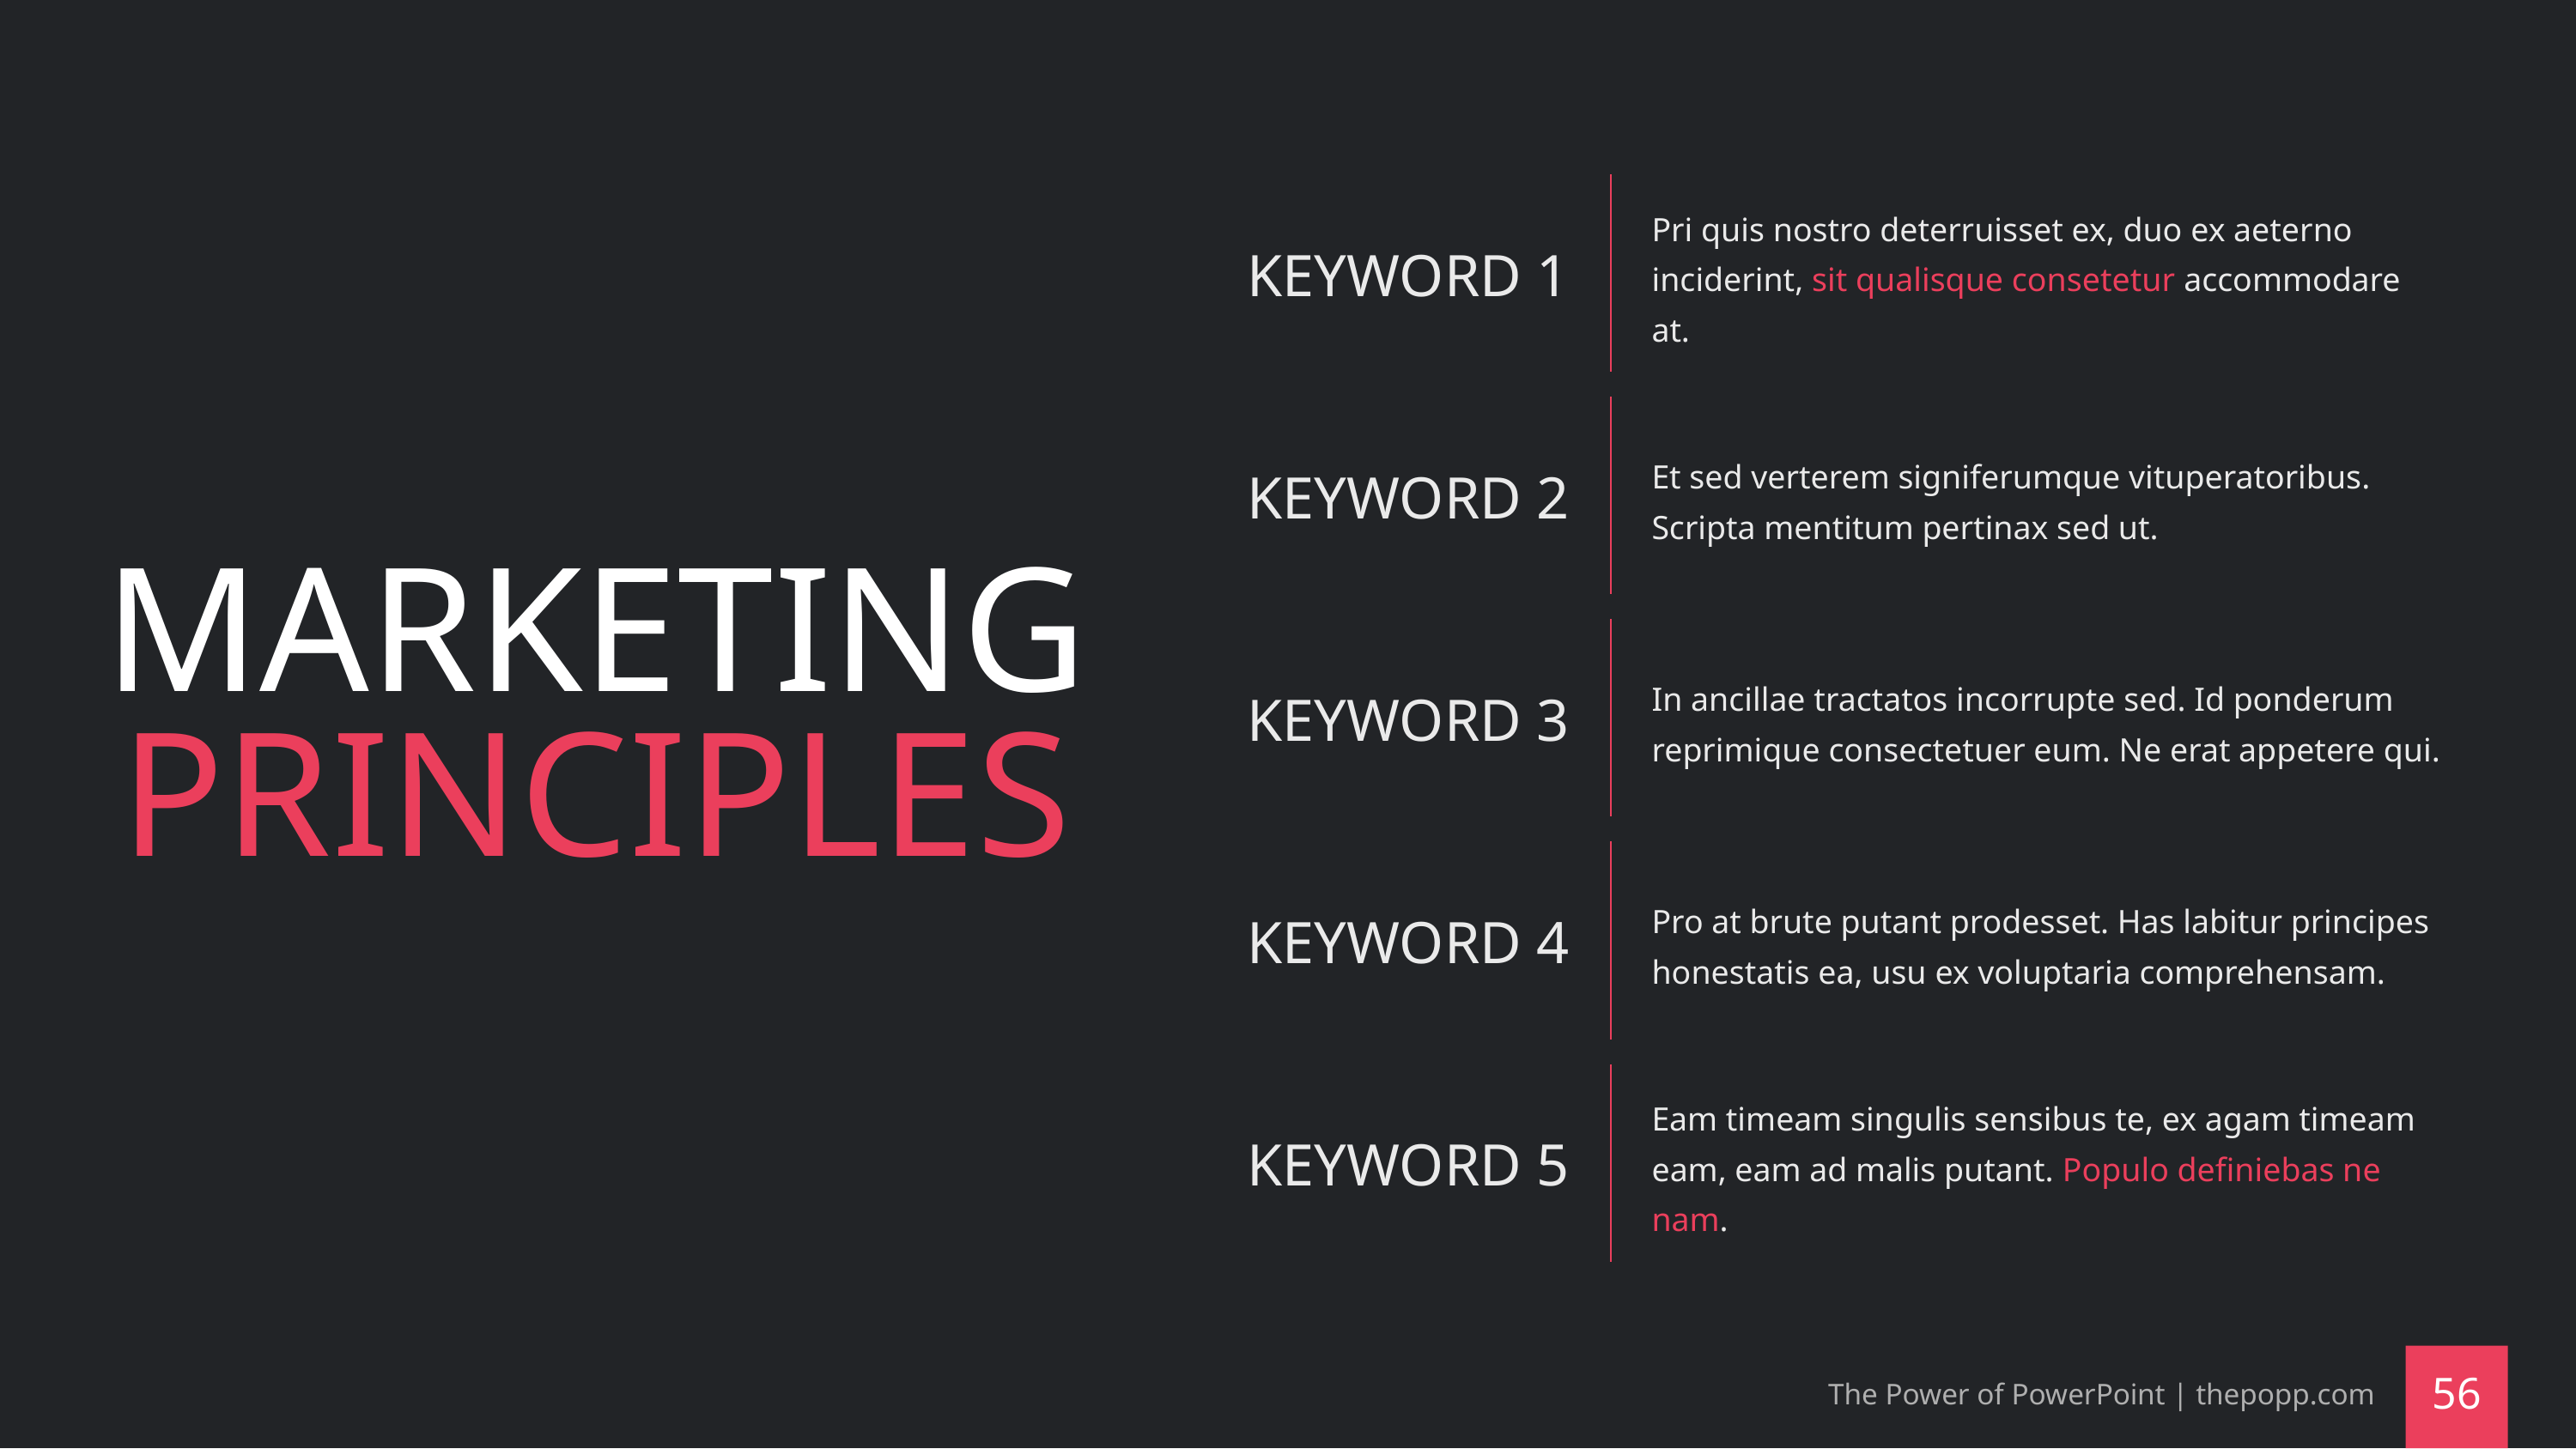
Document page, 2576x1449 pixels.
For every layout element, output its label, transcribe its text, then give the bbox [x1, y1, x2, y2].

list KEYWORD 4 [1138, 899, 1583, 982]
title MARKETING PRINCIPLES [77, 211, 1115, 1238]
list KEYWORD 3 [1138, 676, 1583, 760]
list KEYWORD 2 [1138, 454, 1583, 537]
list KEYWORD 5 [1138, 1121, 1583, 1204]
list In ancillae tractatos incorrupte sed. Id ponderum reprimique consectetuer eum. Ne erat appetere qui. [1638, 624, 2456, 812]
list Pri quis nostro deterruisset ex, duo ex aeterno inciderint, sit qualisque consetetur accommodare at. [1638, 179, 2456, 367]
list KEYWORD 1 [1138, 231, 1583, 315]
slide_number 56 [2404, 1356, 2509, 1434]
footer The Power of PowerPoint | thepopp.com [1519, 1356, 2389, 1434]
list Pro at brute putant prodesset. Has labitur principes honestatis ea, usu ex voluptaria comprehensam. [1638, 846, 2456, 1034]
list Eam timeam singulis sensibus te, ex agam timeam eam, eam ad malis putant. Populo definiebas ne nam. [1638, 1069, 2456, 1257]
list Et sed verterem signiferumque vituperatoribus. Scripta mentitum pertinax sed ut. [1638, 402, 2456, 589]
